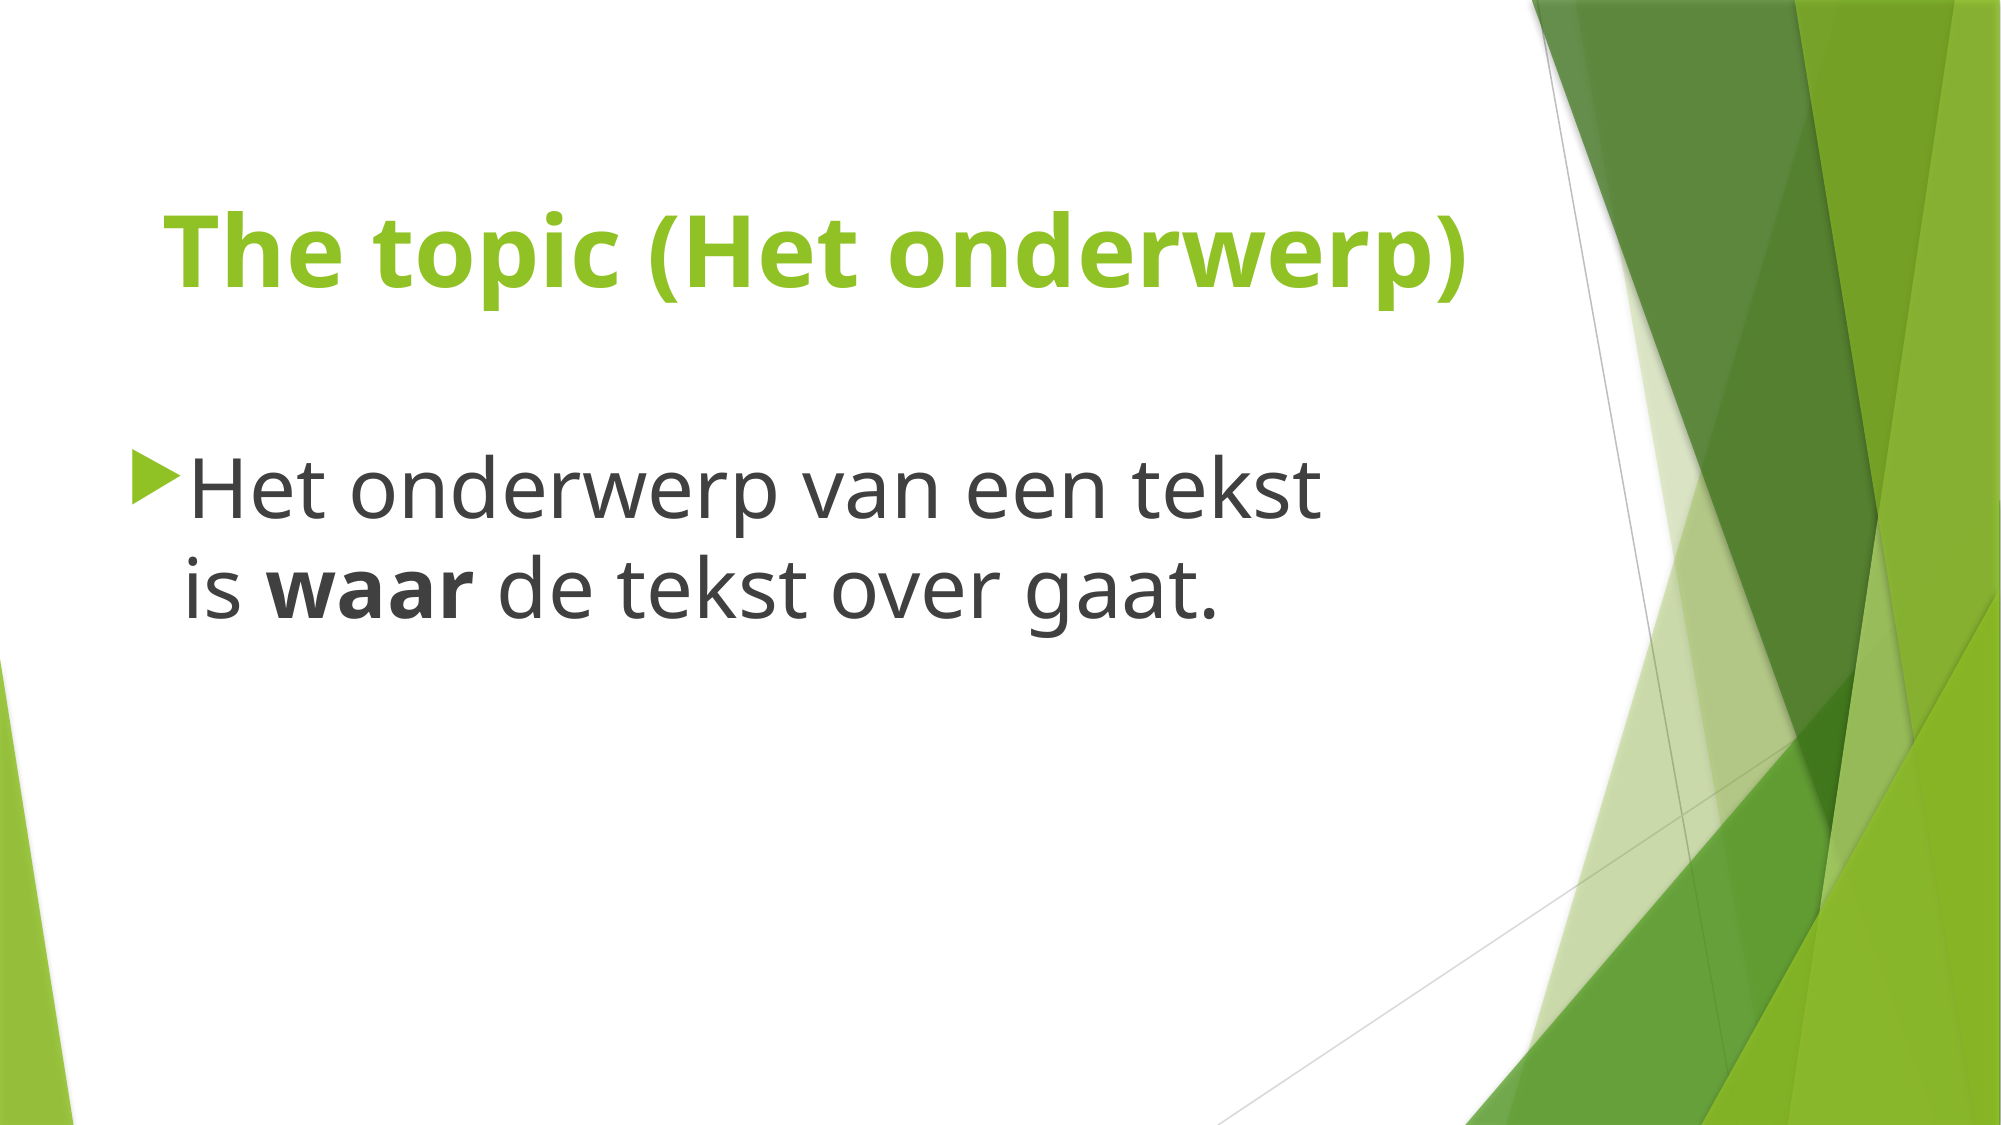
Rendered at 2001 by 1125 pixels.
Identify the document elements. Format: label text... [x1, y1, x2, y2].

list Het onderwerp van een tekst is waar de tekst over gaat. [111, 428, 1522, 992]
title The topic (Het onderwerp) [111, 180, 1522, 317]
